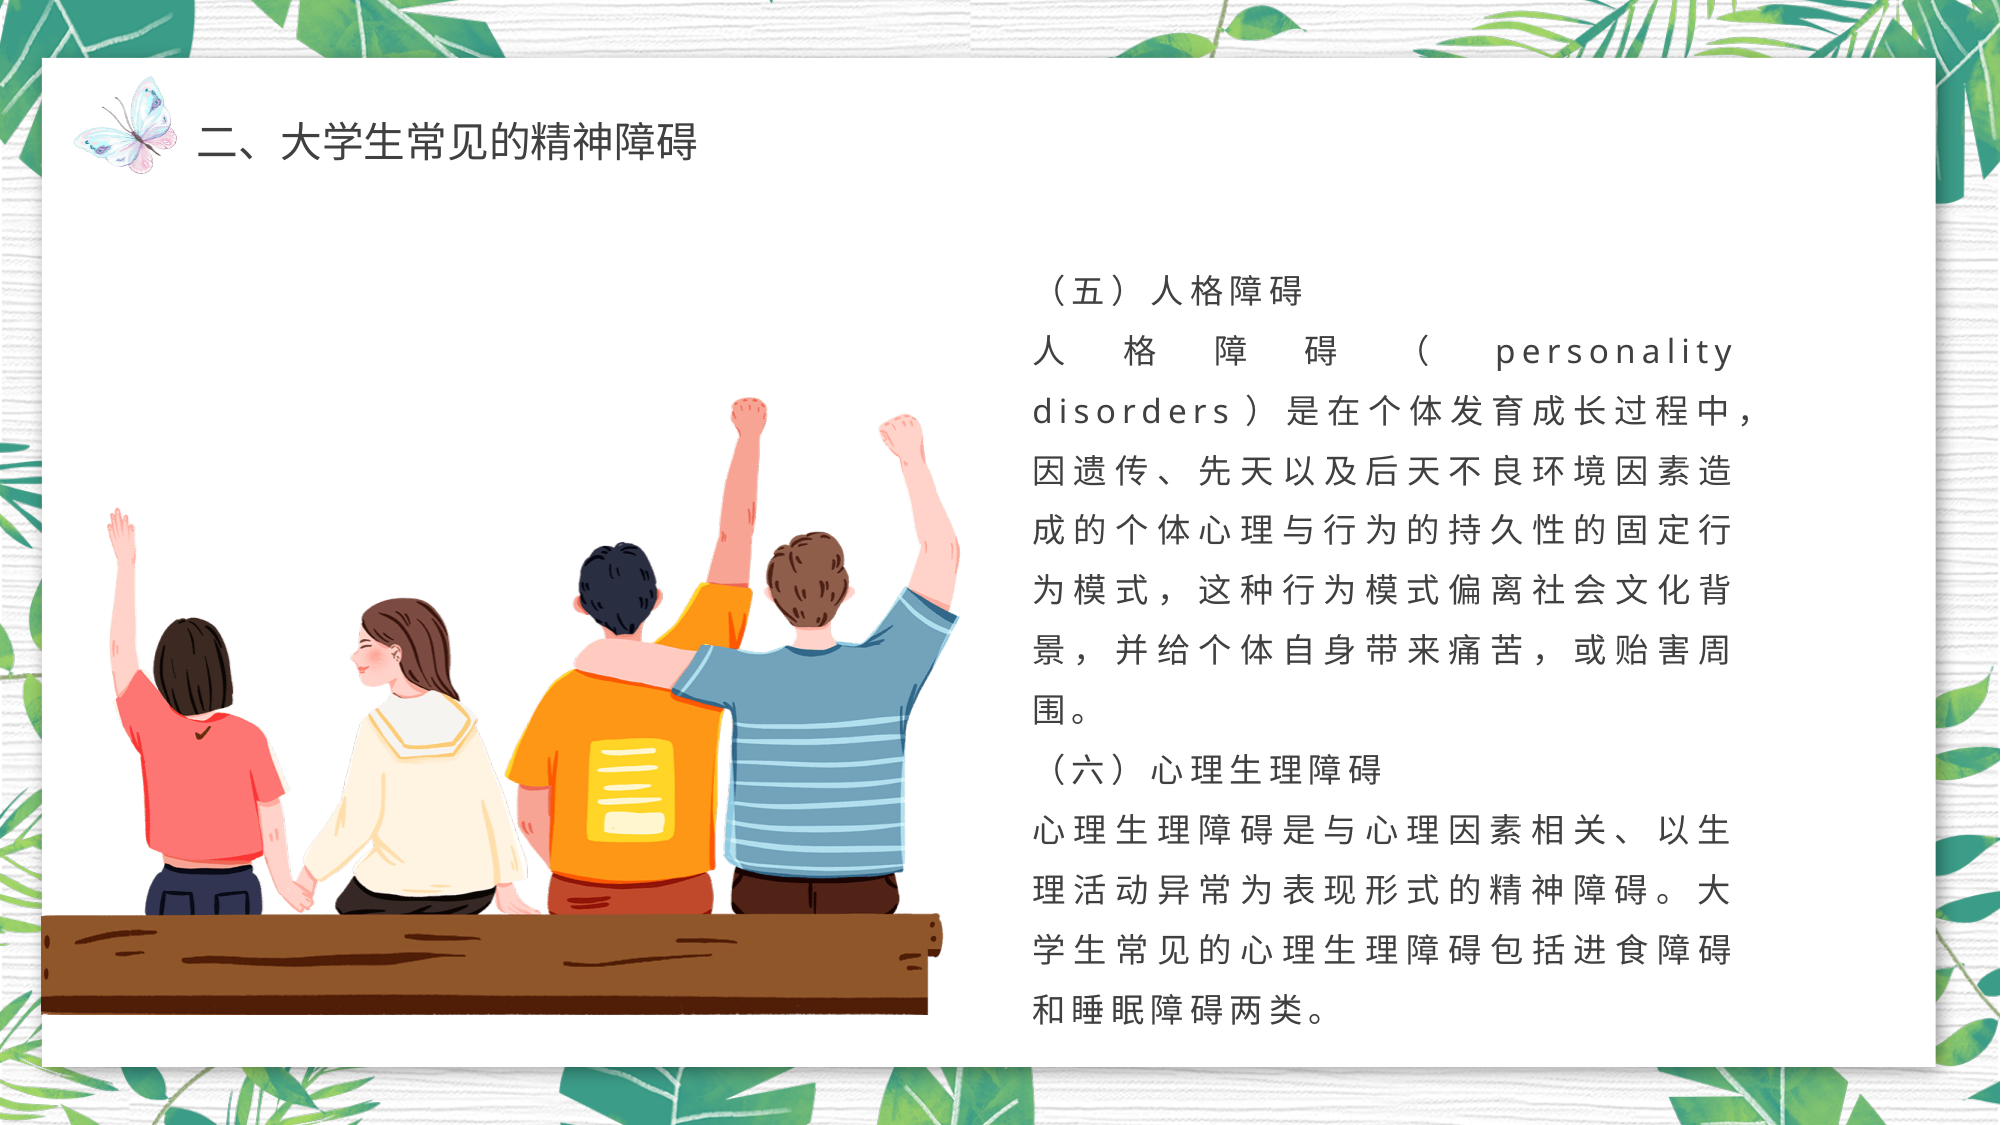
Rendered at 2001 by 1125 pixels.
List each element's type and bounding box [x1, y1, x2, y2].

picture [41, 350, 987, 1015]
text_box [0, 0, 2000, 1125]
picture [73, 76, 177, 174]
